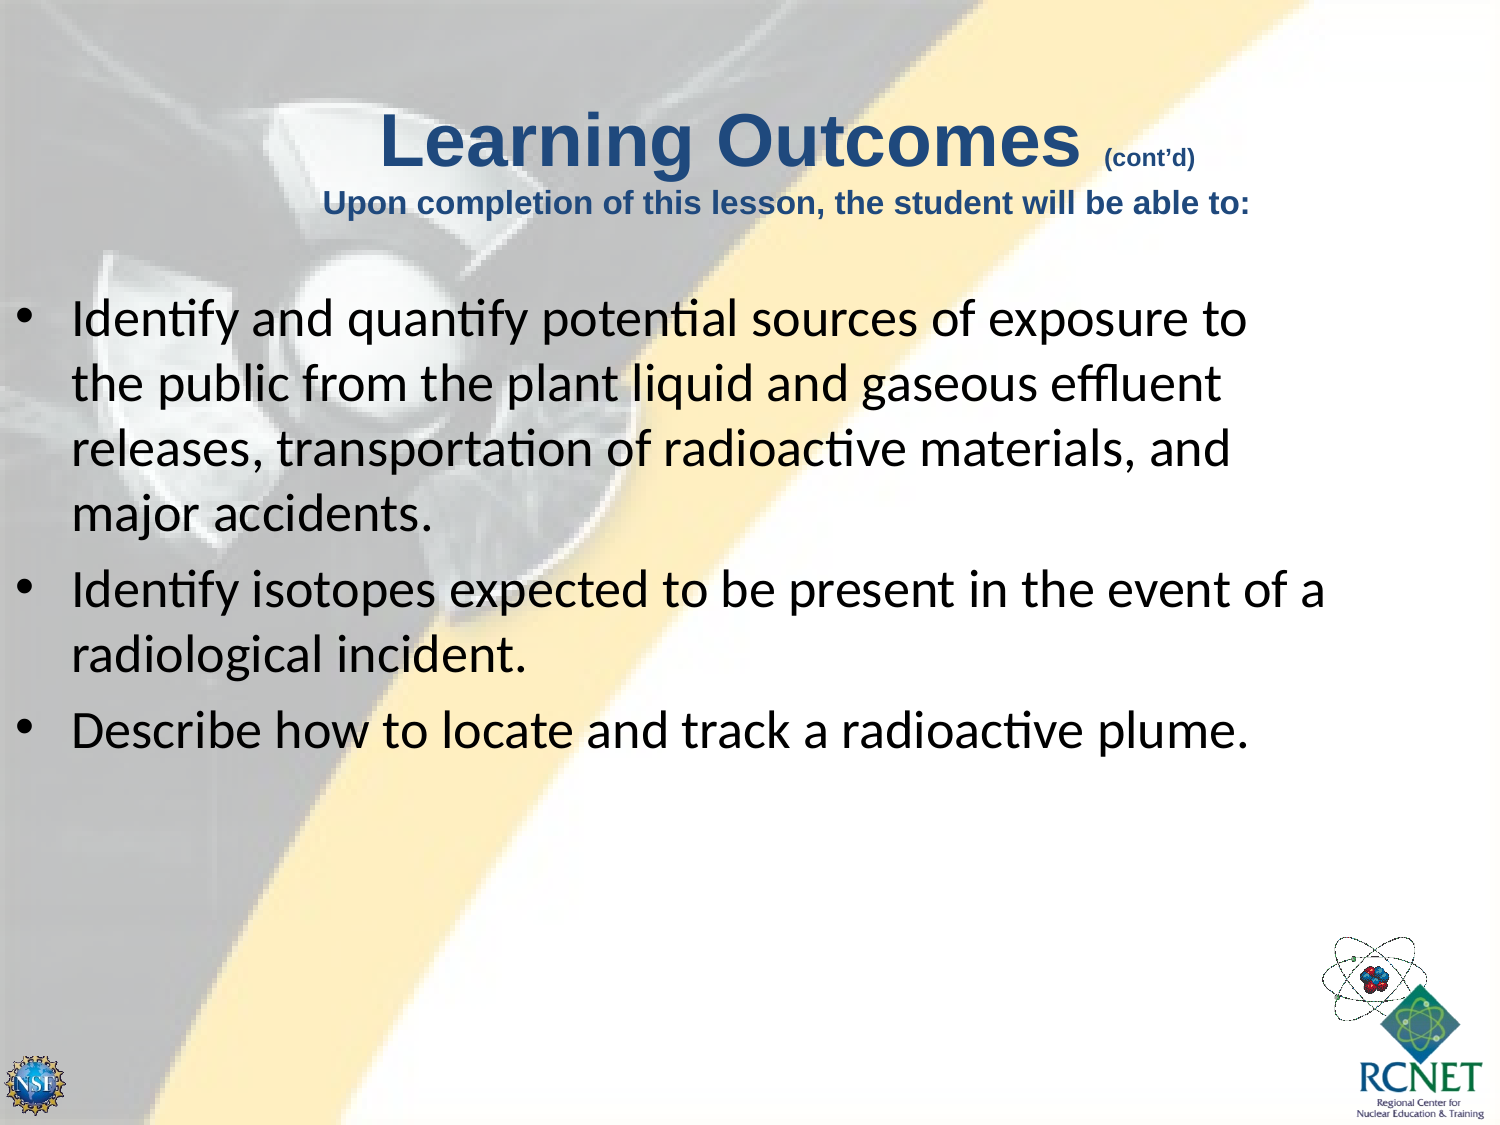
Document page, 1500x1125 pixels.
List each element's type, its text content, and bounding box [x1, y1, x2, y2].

picture [1322, 937, 1500, 1125]
text_box Learning Outcomes (cont’d) Upon completion of this lesson, the student will be able to: [200, 62, 1375, 250]
list Identify and quantify potential sources of exposure to the public from the plant liquid and gaseous effluent releases, transportation of radioactive materials, and major accidents. Identify isotopes expected to be present in the event of a radiological incident. Describe how to locate and track a radioactive plume. [0, 275, 1350, 1013]
picture [0, 1056, 75, 1116]
